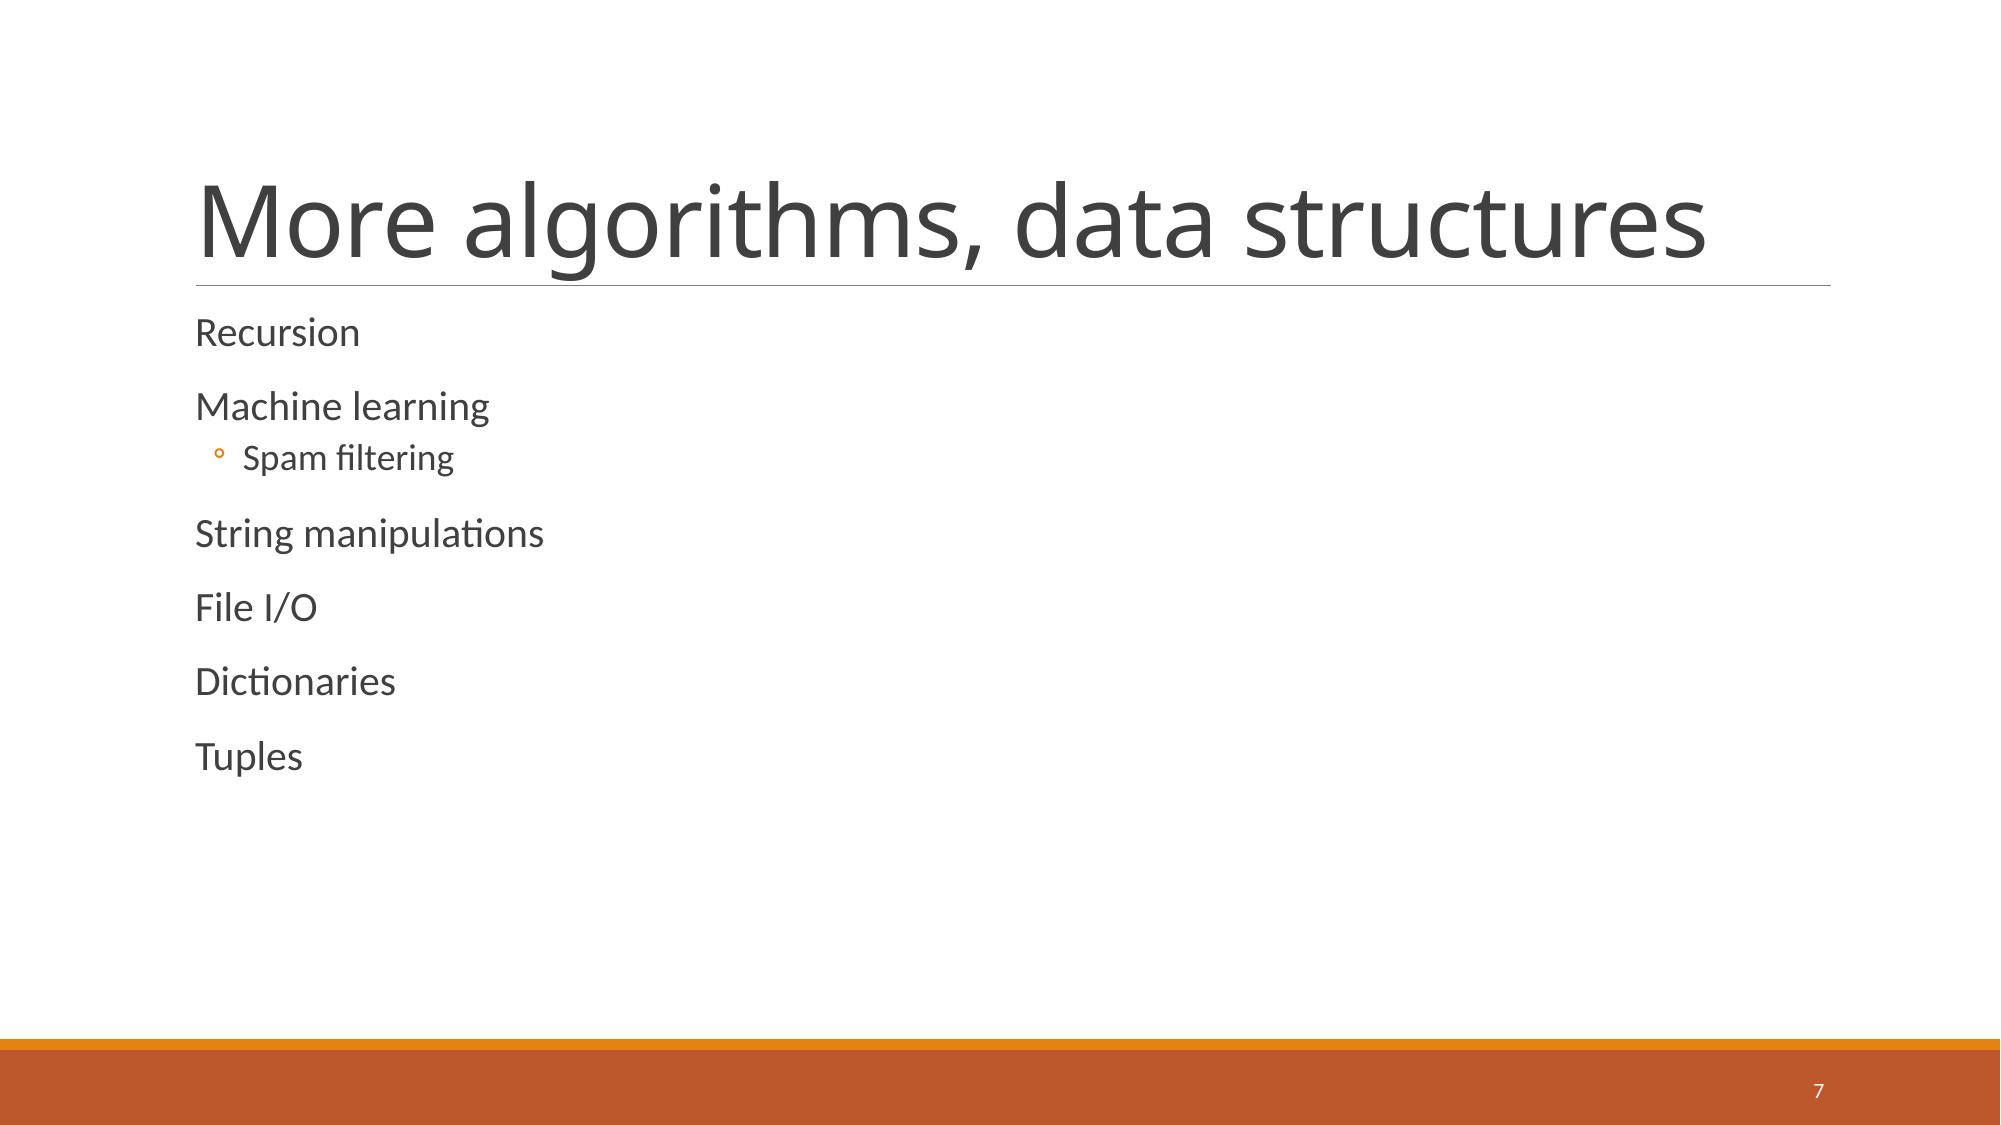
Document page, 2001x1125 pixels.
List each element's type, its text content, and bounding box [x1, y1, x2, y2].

title More algorithms, data structures [180, 47, 1830, 285]
list Recursion Machine learning Spam filtering String manipulations File I/O Dictionaries Tuples [180, 302, 1830, 963]
slide_number 7 [1624, 1059, 1840, 1120]
